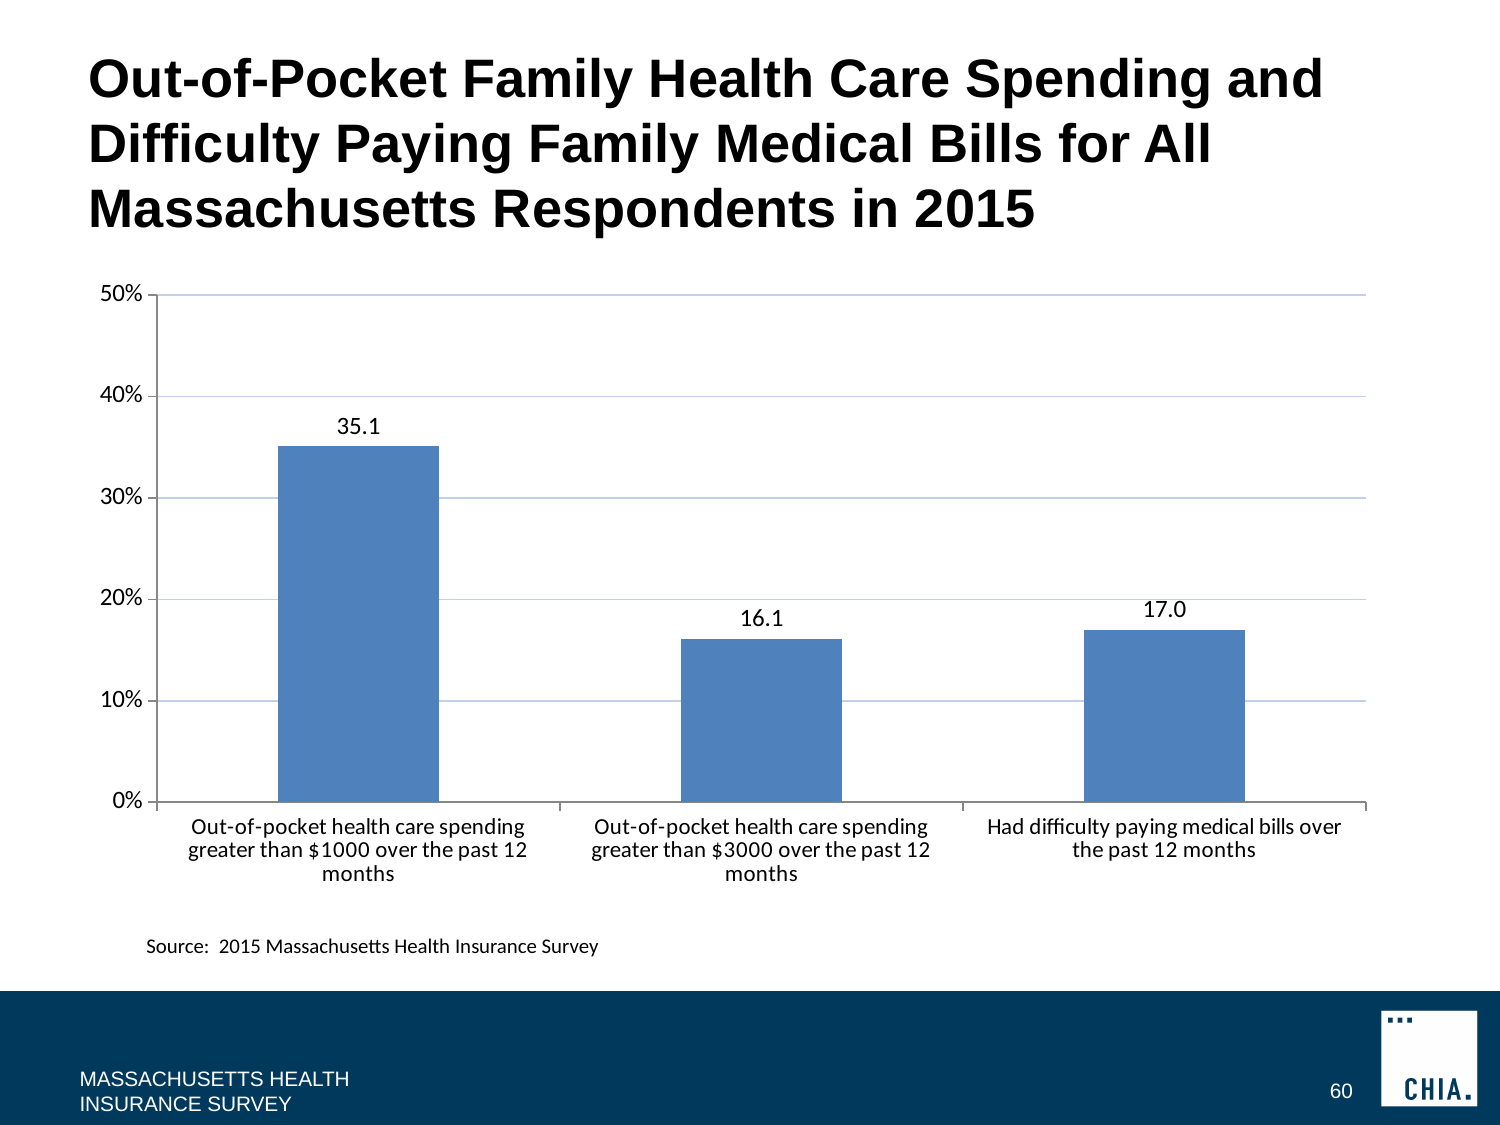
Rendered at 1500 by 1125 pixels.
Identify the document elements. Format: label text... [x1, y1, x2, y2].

footer MASSACHUSETTS HEALTH INSURANCE SURVEY [64, 1060, 430, 1121]
slide_number 60 [1017, 1060, 1368, 1121]
chart [73, 269, 1393, 901]
picture [0, 991, 1500, 1125]
text_box Source: 2015 Massachusetts Health Insurance Survey [131, 910, 1142, 965]
title Out-of-Pocket Family Health Care Spending and Difficulty Paying Family Medical Bills for All Massachusetts Respondents in 2015 [73, 120, 1446, 227]
